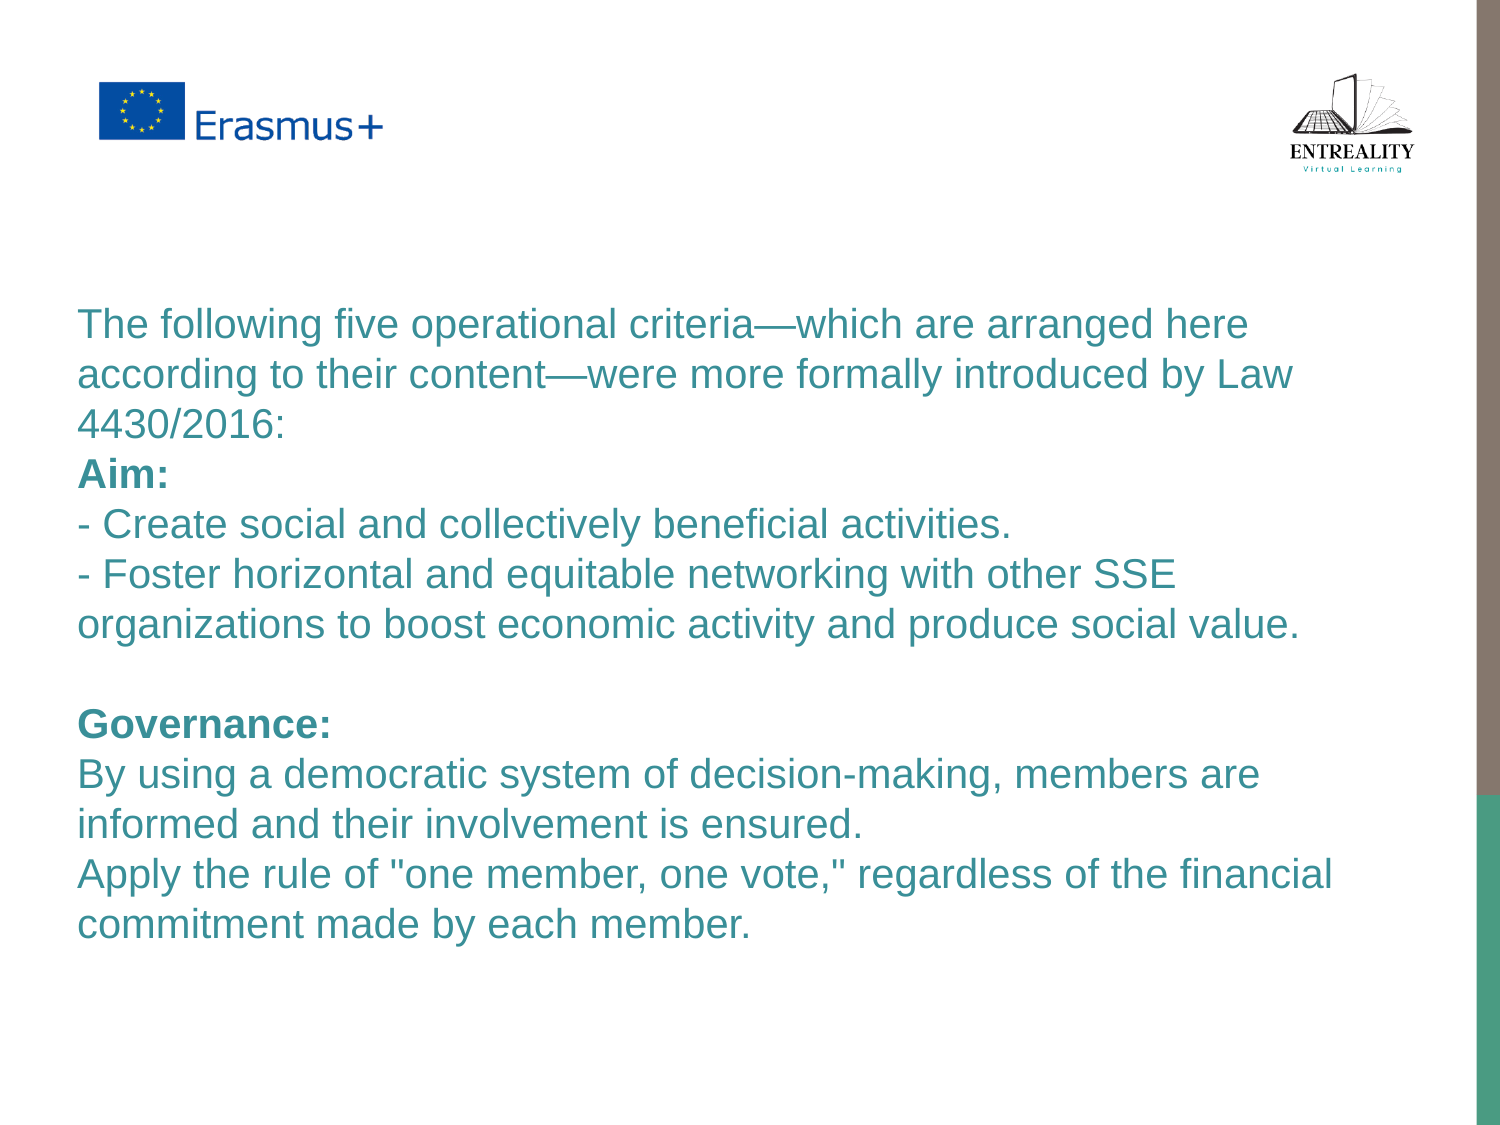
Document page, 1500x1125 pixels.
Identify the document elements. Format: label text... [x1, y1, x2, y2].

title The following five operational criteria—which are arranged here according to their content—were more formally introduced by Law 4430/2016: Aim: - Create social and collectively beneficial activities. - Foster horizontal and equitable networking with other SSE organizations to boost economic activity and produce social value. Governance: By using a democratic system of decision-making, members are informed and their involvement is ensured. Apply the rule of "one member, one vote," regardless of the financial commitment made by each member. [62, 269, 1387, 1024]
subtitle [105, 656, 1301, 751]
picture [1246, 17, 1458, 229]
picture [81, 64, 399, 156]
